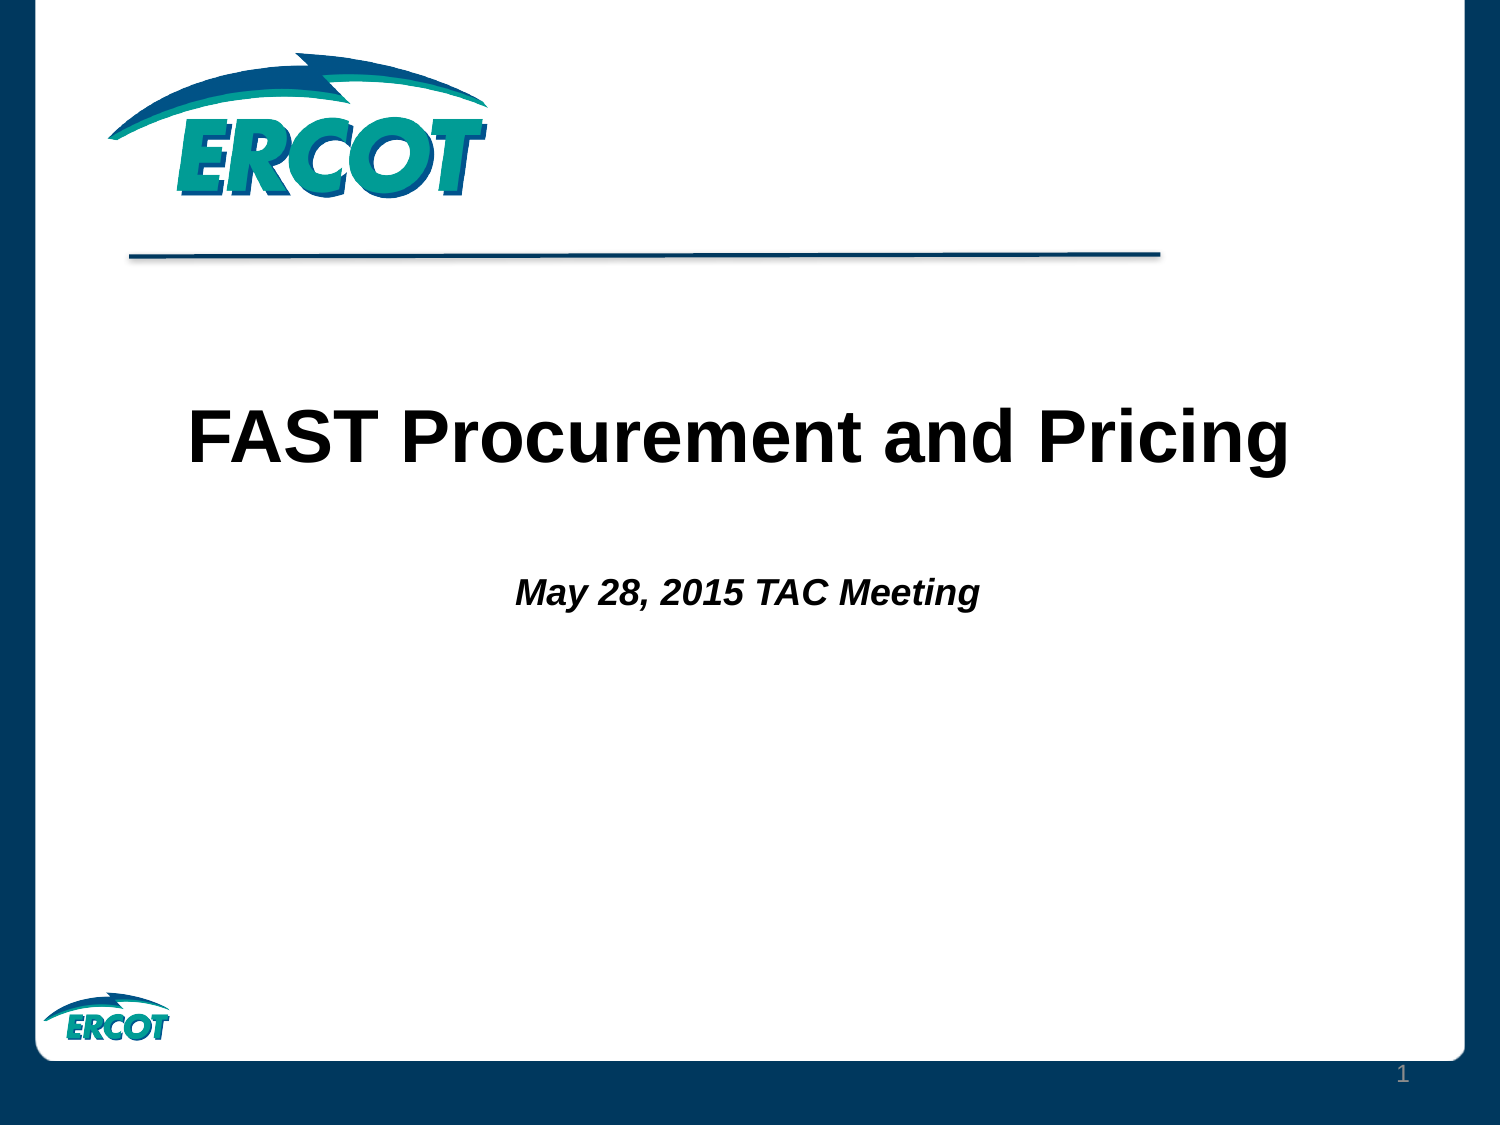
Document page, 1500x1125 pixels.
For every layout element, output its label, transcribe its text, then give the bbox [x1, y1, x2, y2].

slide_number 1 [1074, 1042, 1425, 1103]
picture [40, 988, 175, 1045]
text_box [98, 39, 1367, 669]
